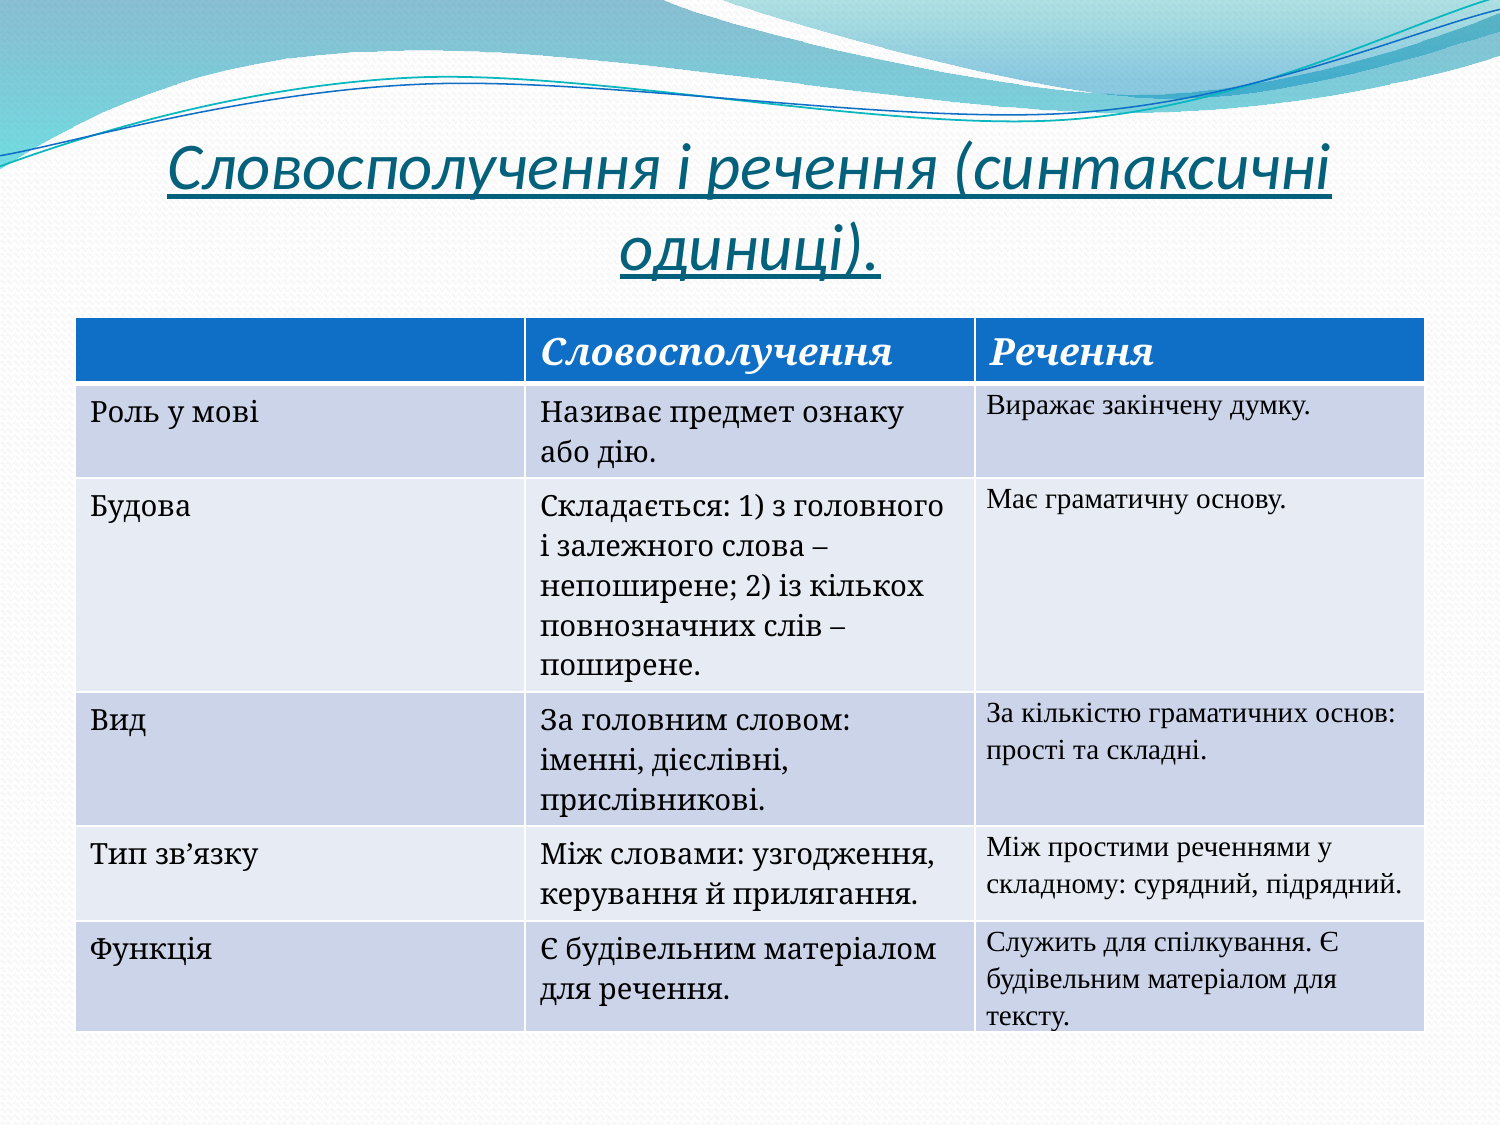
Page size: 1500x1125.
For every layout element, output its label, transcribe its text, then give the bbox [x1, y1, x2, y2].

table_cell Складається: 1) з головного і залежного слова – непоширене; 2) із кількох повнозначних слів – поширене. [526, 479, 974, 691]
table_cell За кількістю граматичних основ: прості та складні. [976, 693, 1424, 825]
table_cell Між словами: узгодження, керування й прилягання. [526, 827, 974, 920]
table_cell Служить для спілкування. Є будівельним матеріалом для тексту. [976, 922, 1424, 1031]
table_header [76, 318, 524, 381]
table_header Речення [976, 318, 1424, 381]
table_cell Функція [76, 922, 524, 1031]
table_cell Є будівельним матеріалом для речення. [526, 922, 974, 1031]
table_cell Виражає закінчену думку. [976, 386, 1424, 477]
table_cell Тип зв’язку [76, 827, 524, 920]
table_header Словосполучення [526, 318, 974, 381]
table_cell Будова [76, 479, 524, 691]
table_cell Вид [76, 693, 524, 825]
table_cell Має граматичну основу. [976, 479, 1424, 691]
table_cell Між простими реченнями у складному: сурядний, підрядний. [976, 827, 1424, 920]
table_cell Роль у мові [76, 386, 524, 477]
table_cell За головним словом: іменні, дієслівні, прислівникові. [526, 693, 974, 825]
title Словосполучення і речення (синтаксичні одиниці). [75, 152, 1425, 317]
table_cell Називає предмет ознаку або дію. [526, 386, 974, 477]
